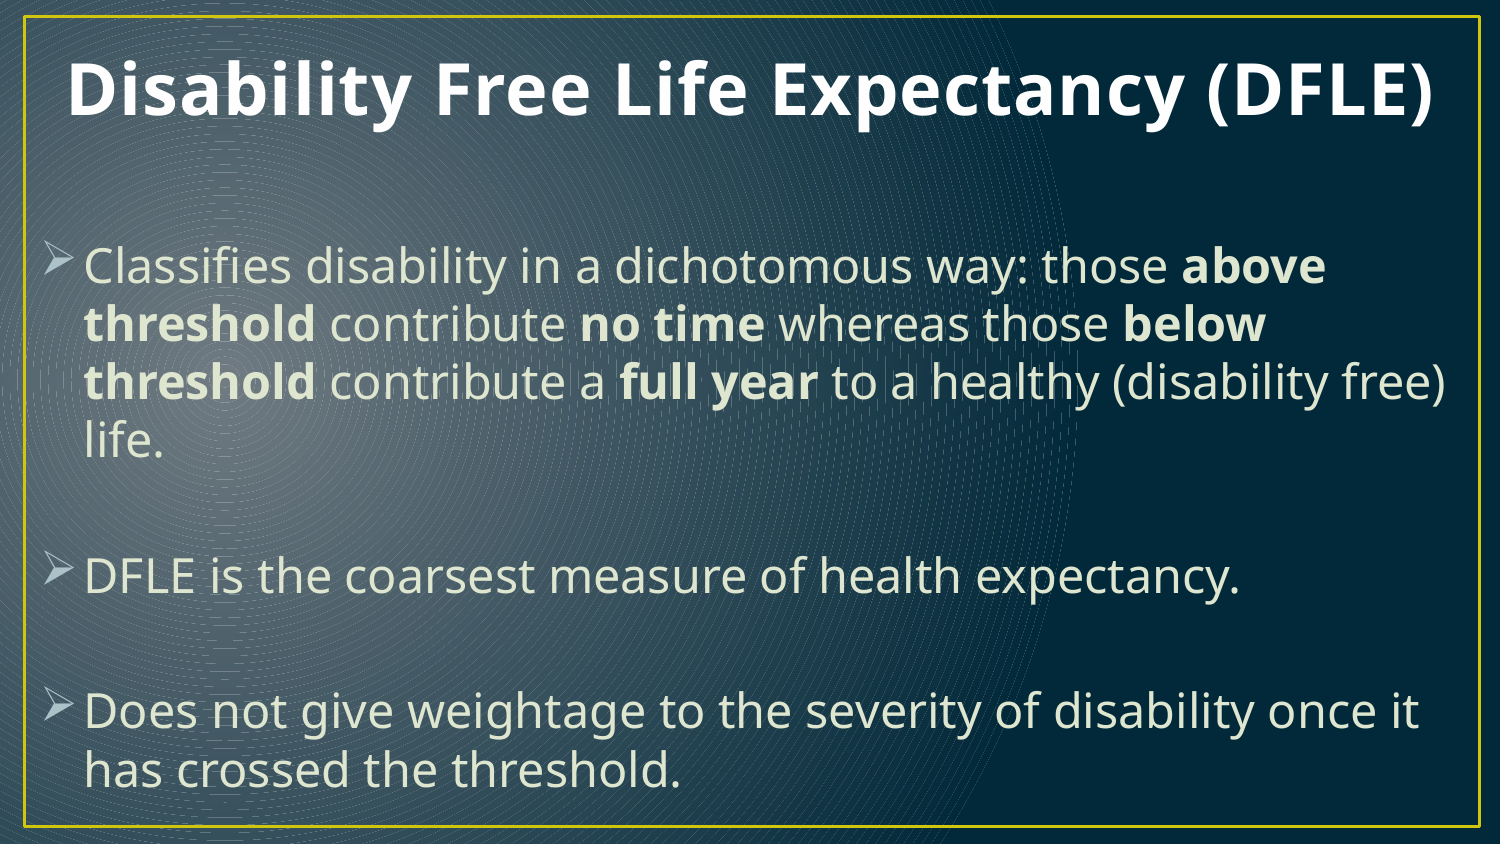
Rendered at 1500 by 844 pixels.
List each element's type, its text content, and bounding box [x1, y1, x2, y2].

list Classifies disability in a dichotomous way: those above threshold contribute no time whereas those below threshold contribute a full year to a healthy (disability free) life. DFLE is the coarsest measure of health expectancy. Does not give weightage to the severity of disability once it has crossed the threshold. [24, 159, 1475, 810]
title Disability Free Life Expectancy (DFLE) [50, 34, 1475, 138]
